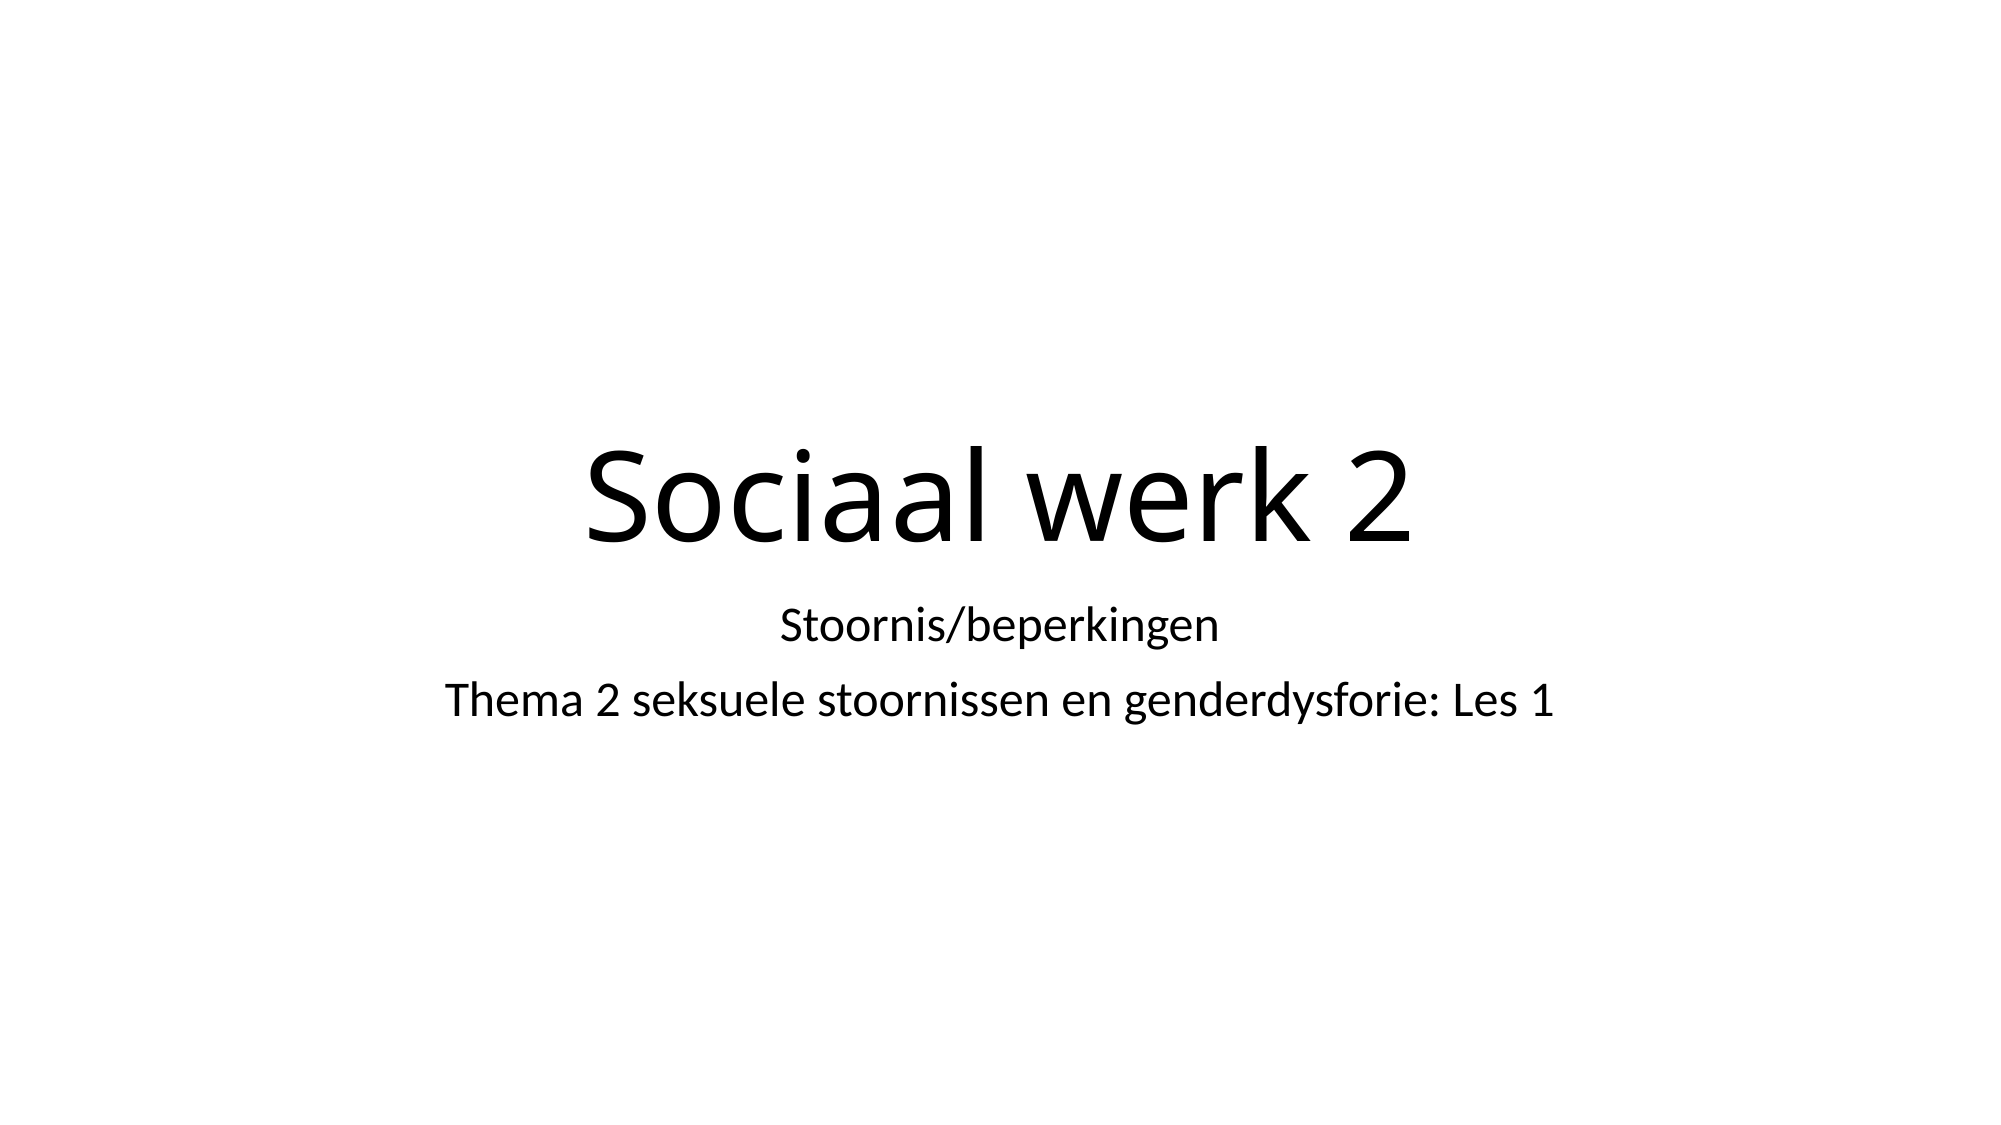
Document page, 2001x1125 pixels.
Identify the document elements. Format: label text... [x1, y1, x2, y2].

title Sociaal werk 2 [249, 184, 1750, 576]
subtitle Stoornis/beperkingen Thema 2 seksuele stoornissen en genderdysforie: Les 1 [249, 590, 1750, 863]
